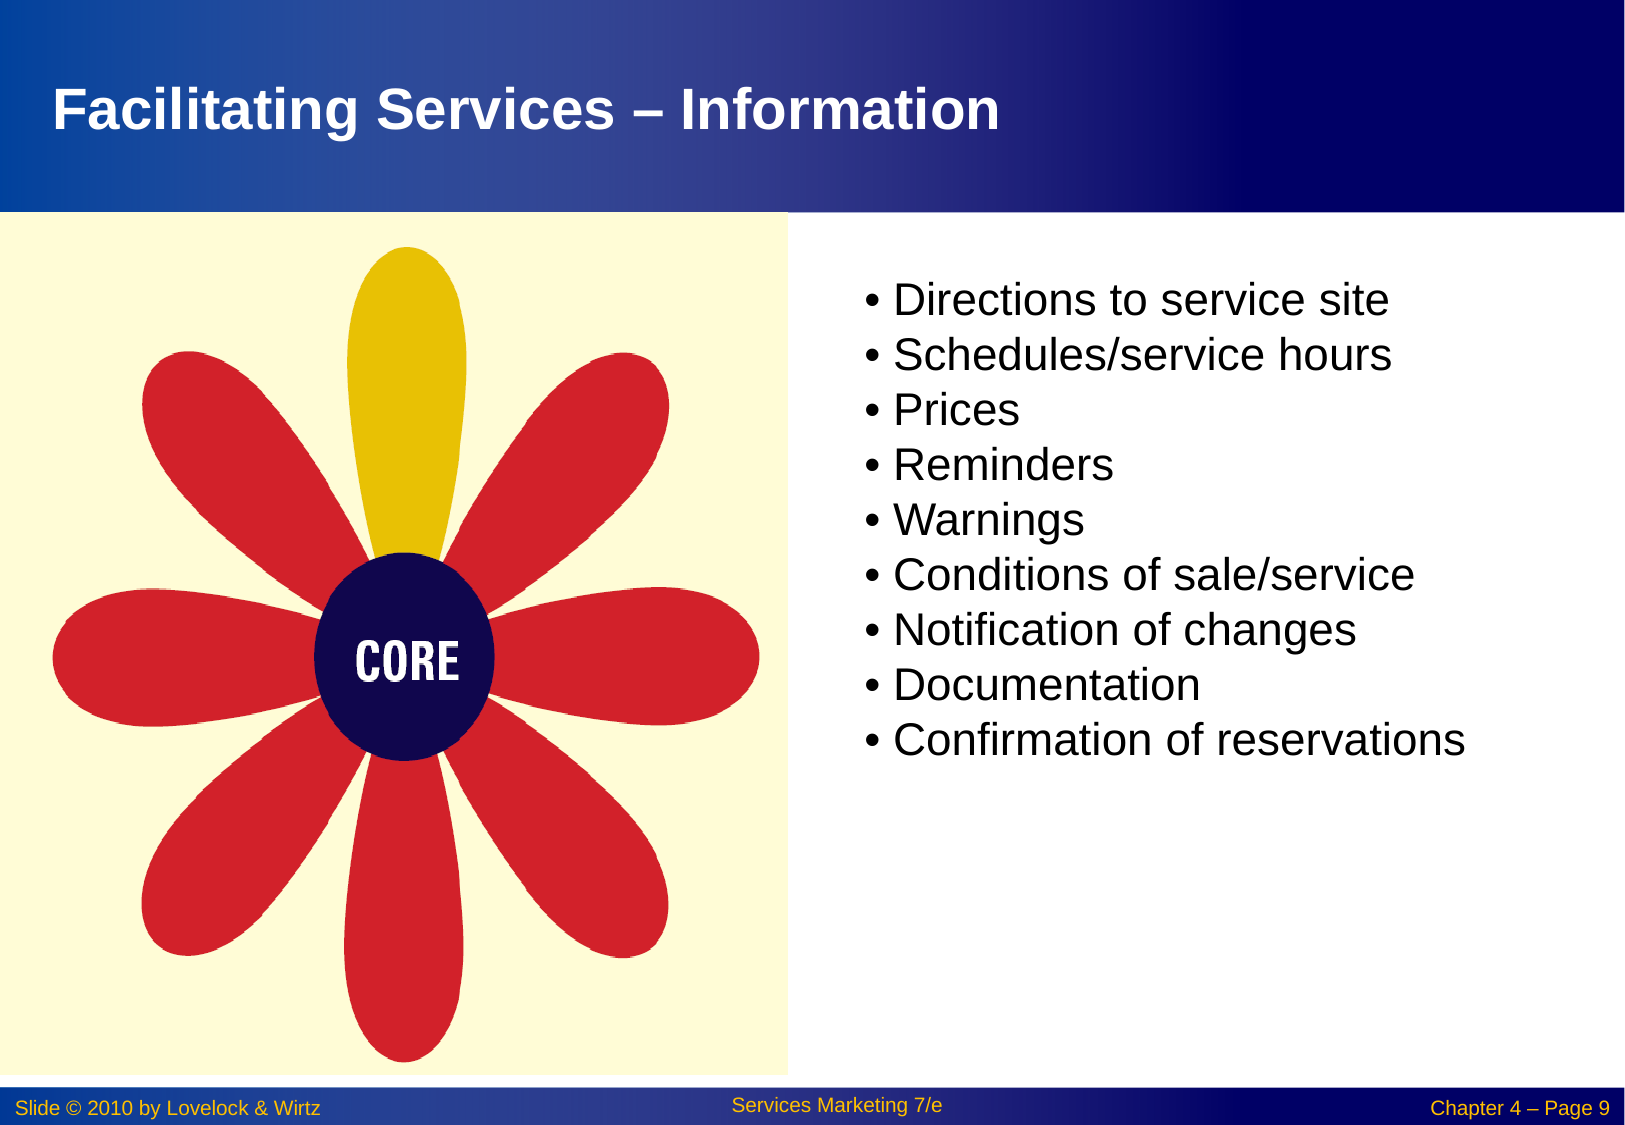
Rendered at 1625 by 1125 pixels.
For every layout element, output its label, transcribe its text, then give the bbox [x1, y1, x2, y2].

text_box • Directions to service site • Schedules/service hours • Prices • Reminders • Warnings • Conditions of sale/service • Notification of changes • Documentation • Confirmation of reservations [849, 262, 1588, 850]
picture [0, 212, 788, 1076]
title Facilitating Services – Information [36, 37, 1088, 176]
